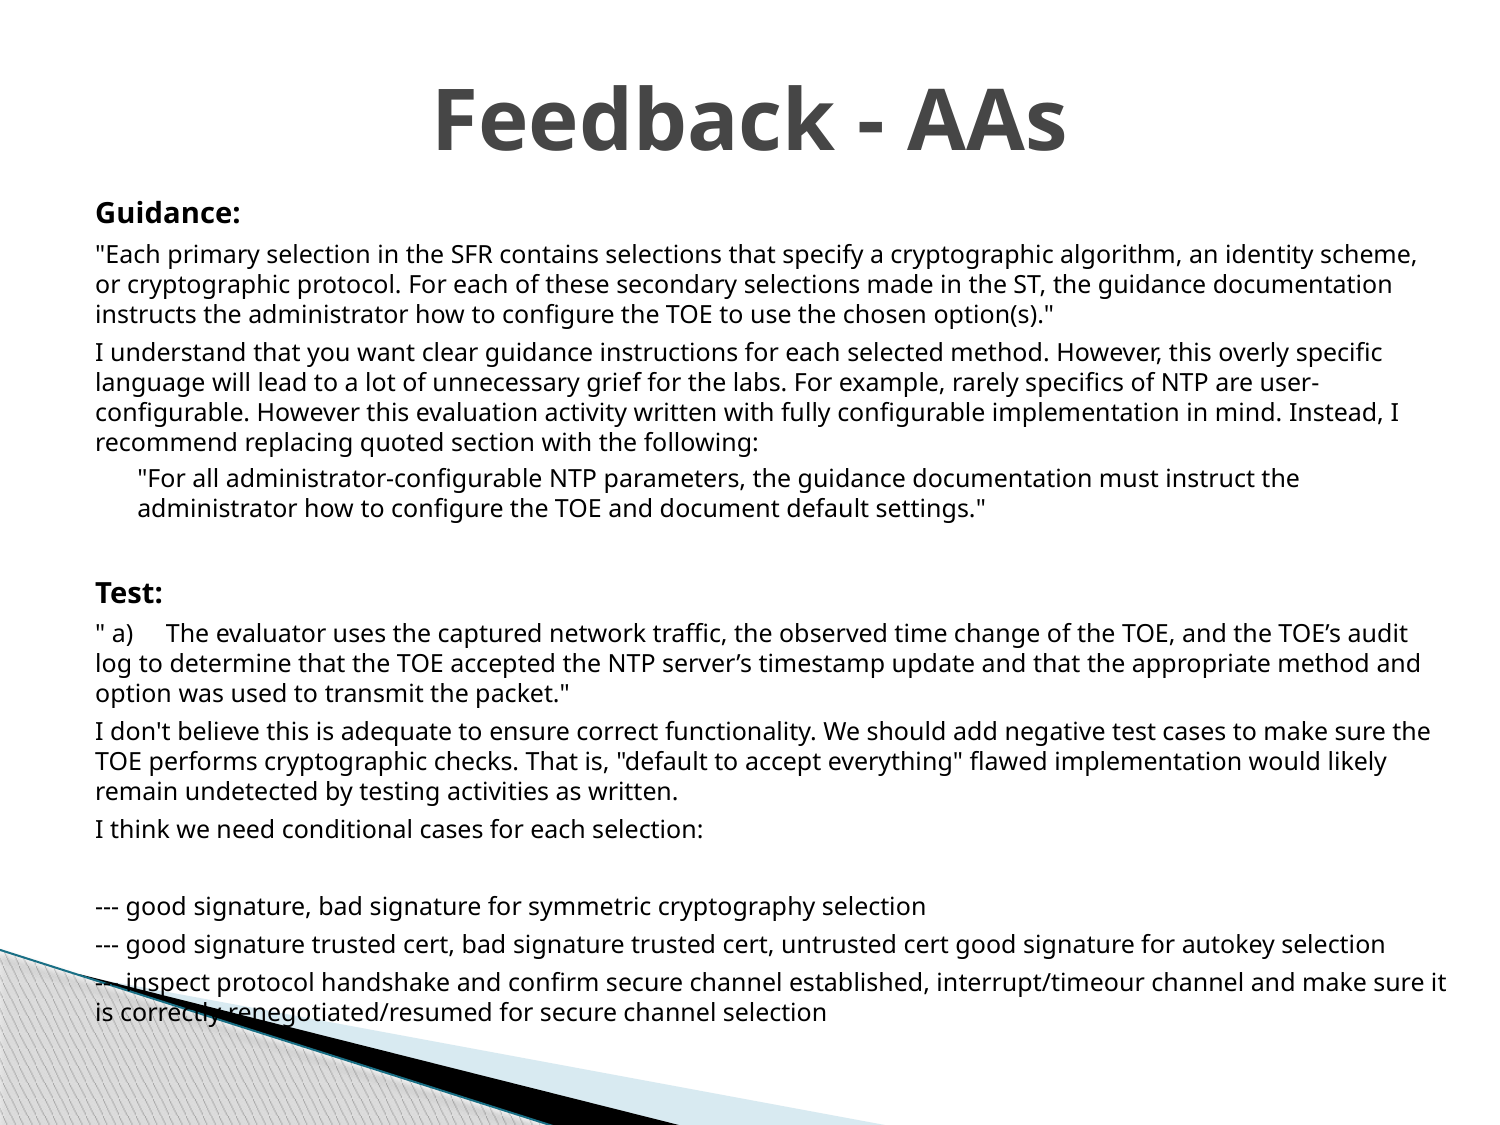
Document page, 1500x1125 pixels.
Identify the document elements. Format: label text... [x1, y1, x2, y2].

list Guidance: "Each primary selection in the SFR contains selections that specify a cryptographic algorithm, an identity scheme, or cryptographic protocol. For each of these secondary selections made in the ST, the guidance documentation instructs the administrator how to configure the TOE to use the chosen option(s)." I understand that you want clear guidance instructions for each selected method. However, this overly specific language will lead to a lot of unnecessary grief for the labs. For example, rarely specifics of NTP are user-configurable. However this evaluation activity written with fully configurable implementation in mind. Instead, I recommend replacing quoted section with the following: "For all administrator-configurable NTP parameters, the guidance documentation must instruct the administrator how to configure the TOE and document default settings." Test: " a) The evaluator uses the captured network traffic, the observed time change of the TOE, and the TOE’s audit log to determine that the TOE accepted the NTP server’s timestamp update and that the appropriate method and option was used to transmit the packet." I don't believe this is adequate to ensure correct functionality. We should add negative test cases to make sure the TOE performs cryptographic checks. That is, "default to accept everything" flawed implementation would likely remain undetected by testing activities as written. I think we need conditional cases for each selection: --- good signature, bad signature for symmetric cryptography selection --- good signature trusted cert, bad signature trusted cert, untrusted cert good signature for autokey selection --- inspect protocol handshake and confirm secure channel established, interrupt/timeour channel and make sure it is correctly renegotiated/resumed for secure channel selection [62, 187, 1466, 1013]
title Feedback - AAs [75, 45, 1425, 188]
